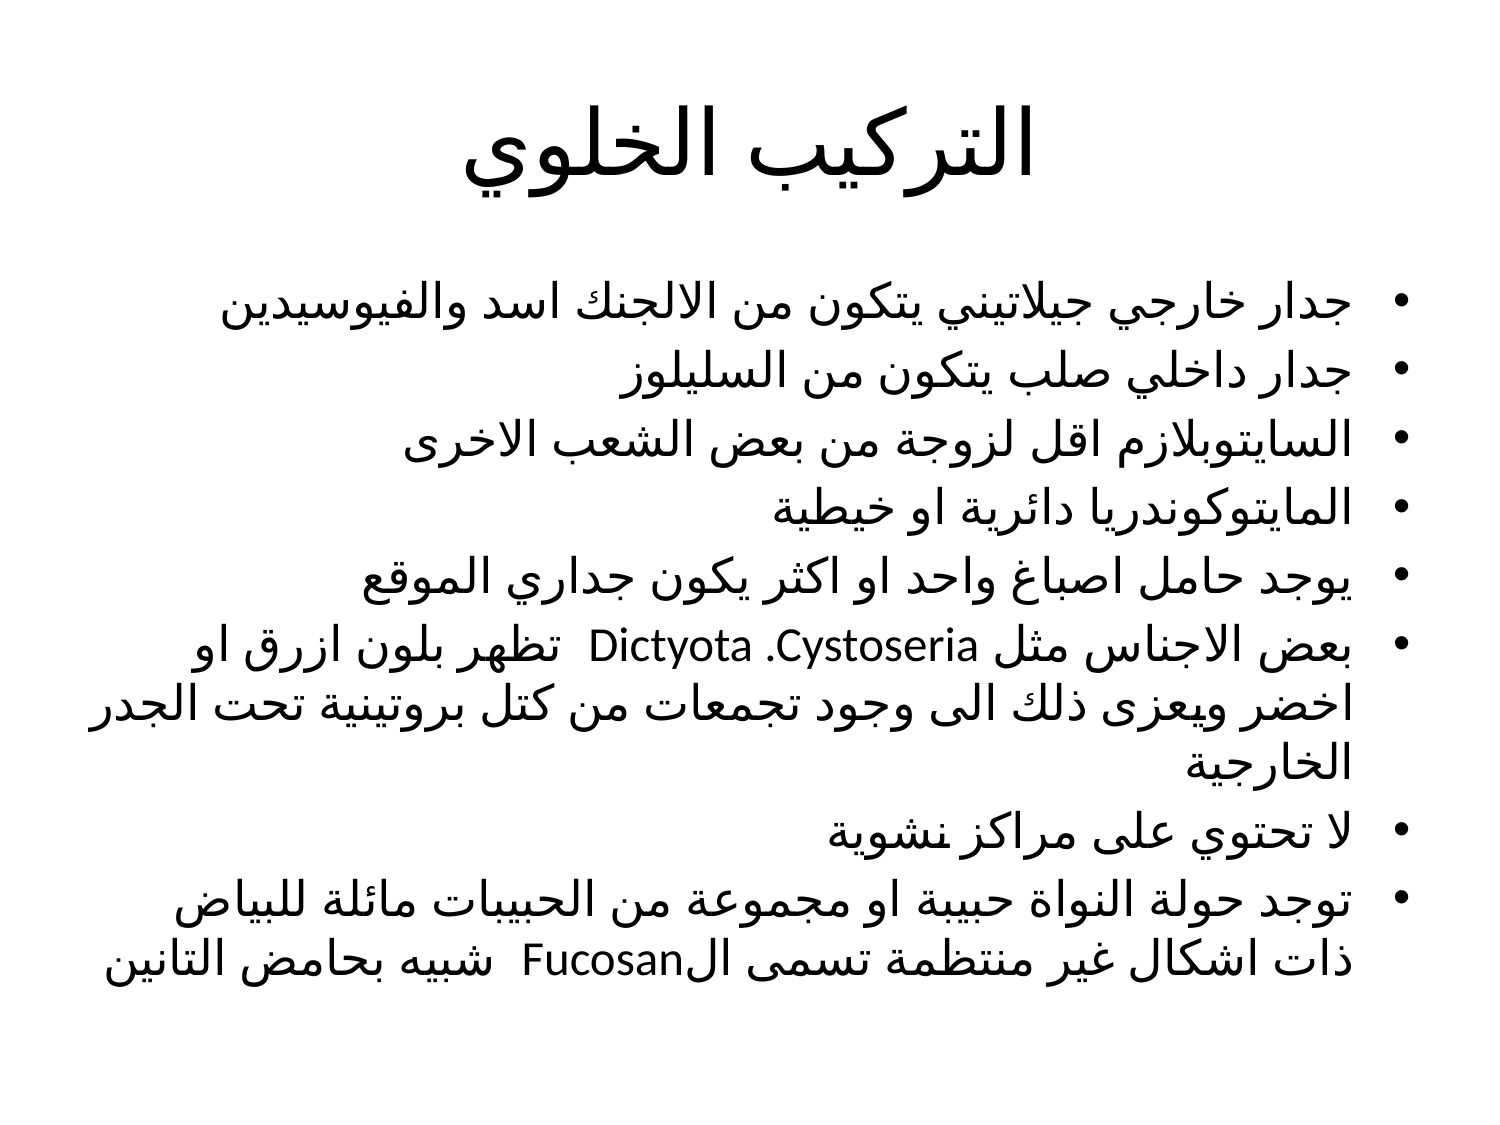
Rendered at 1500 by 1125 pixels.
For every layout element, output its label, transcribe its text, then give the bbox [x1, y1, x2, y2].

title التركيب الخلوي [75, 45, 1425, 233]
list جدار خارجي جيلاتيني يتكون من الالجنك اسد والفيوسيدين جدار داخلي صلب يتكون من السليلوز السايتوبلازم اقل لزوجة من بعض الشعب الاخرى المايتوكوندريا دائرية او خيطية يوجد حامل اصباغ واحد او اكثر يكون جداري الموقع بعض الاجناس مثل Dictyota .Cystoseria تظهر بلون ازرق او اخضر ويعزى ذلك الى وجود تجمعات من كتل بروتينية تحت الجدر الخارجية لا تحتوي على مراكز نشوية توجد حولة النواة حبيبة او مجموعة من الحبيبات مائلة للبياض ذات اشكال غير منتظمة تسمى الFucosan شبيه بحامض التانين [75, 262, 1425, 1005]
